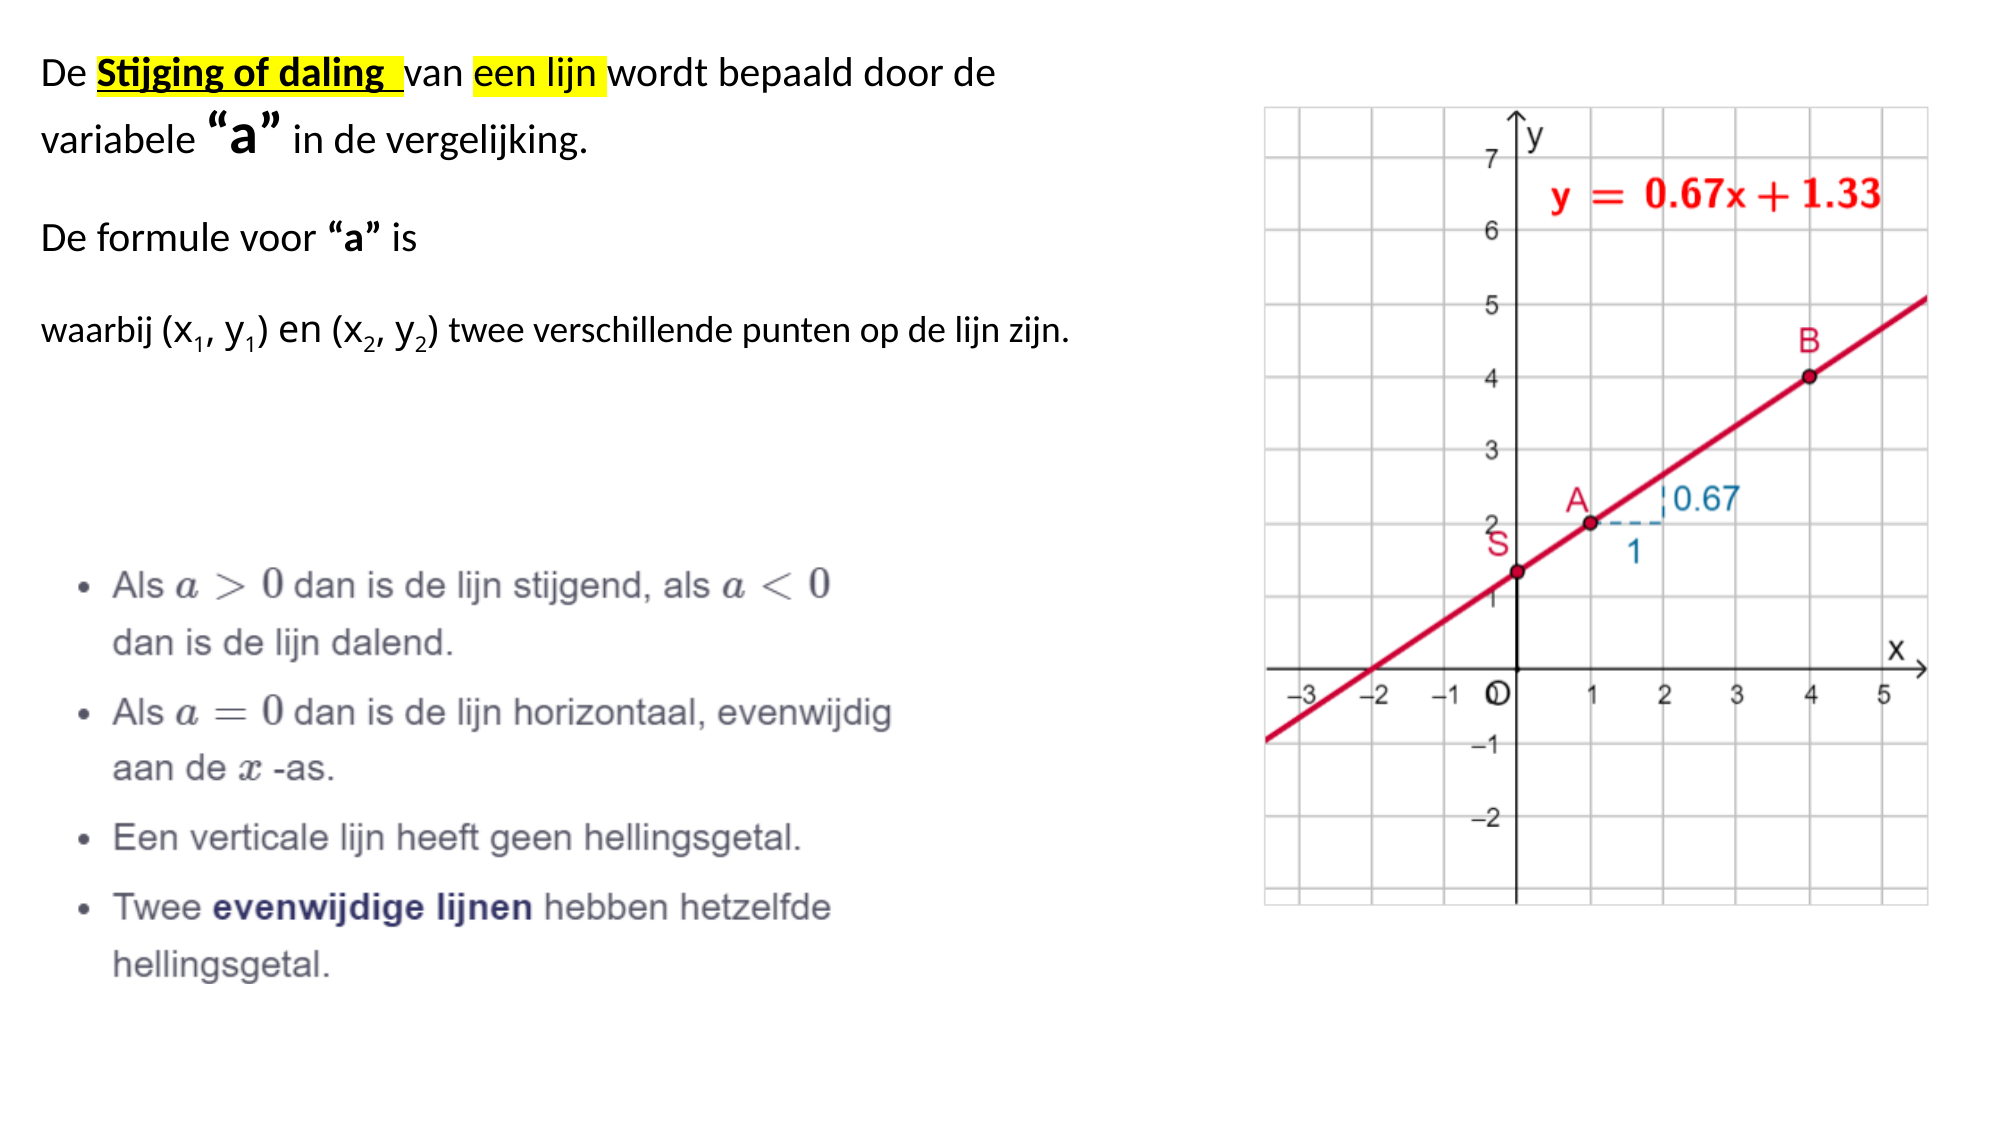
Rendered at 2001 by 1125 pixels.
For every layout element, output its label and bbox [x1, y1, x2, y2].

picture [62, 526, 946, 984]
picture [1221, 9, 1974, 932]
